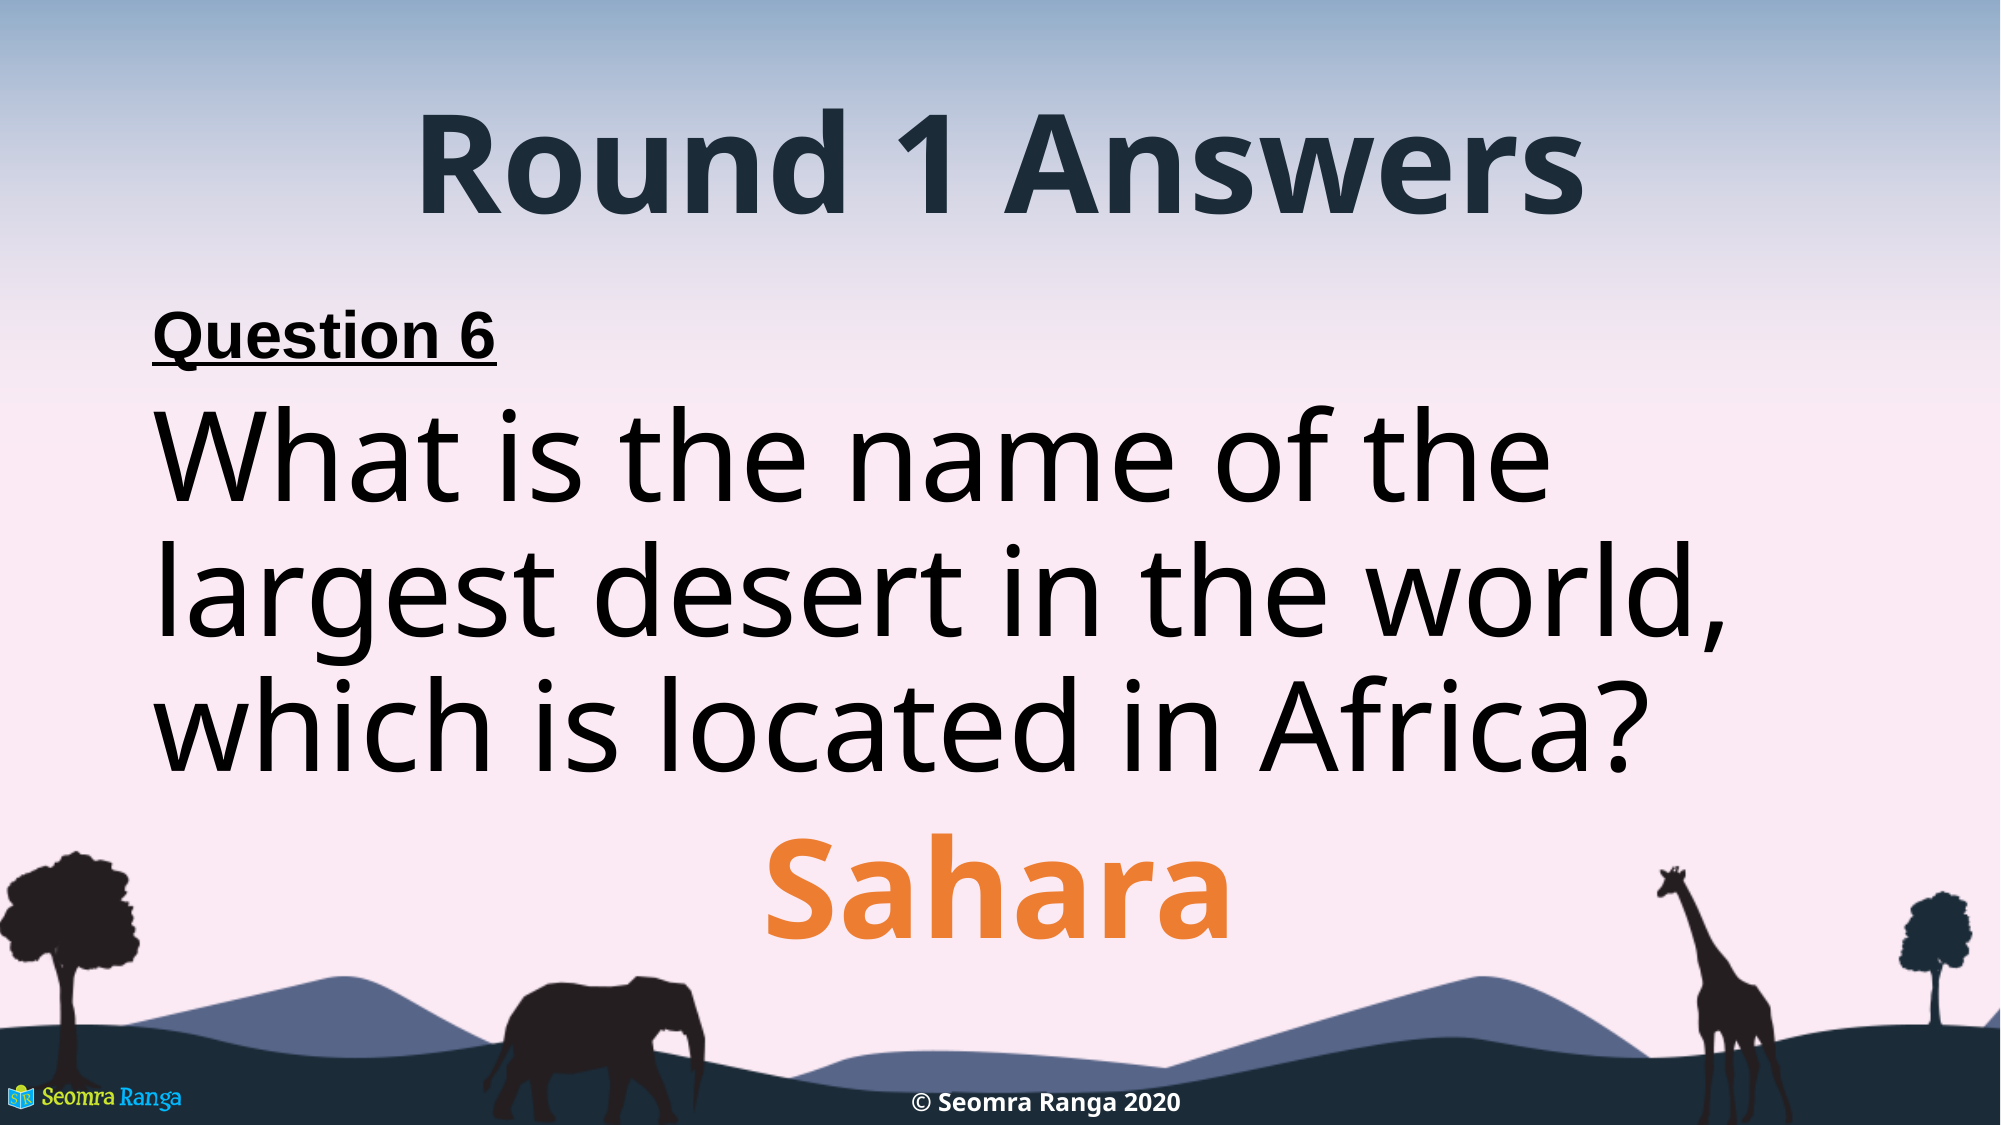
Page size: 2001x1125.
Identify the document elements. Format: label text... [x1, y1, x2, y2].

title Round 1 Answers [137, 59, 1863, 278]
picture [0, 0, 2001, 1125]
list Question 6 What is the name of the largest desert in the world, which is located in Africa? Sahara [137, 293, 1863, 1014]
text_box © Seomra Ranga 2020 www.seomraranga.com [762, 1079, 1330, 1125]
